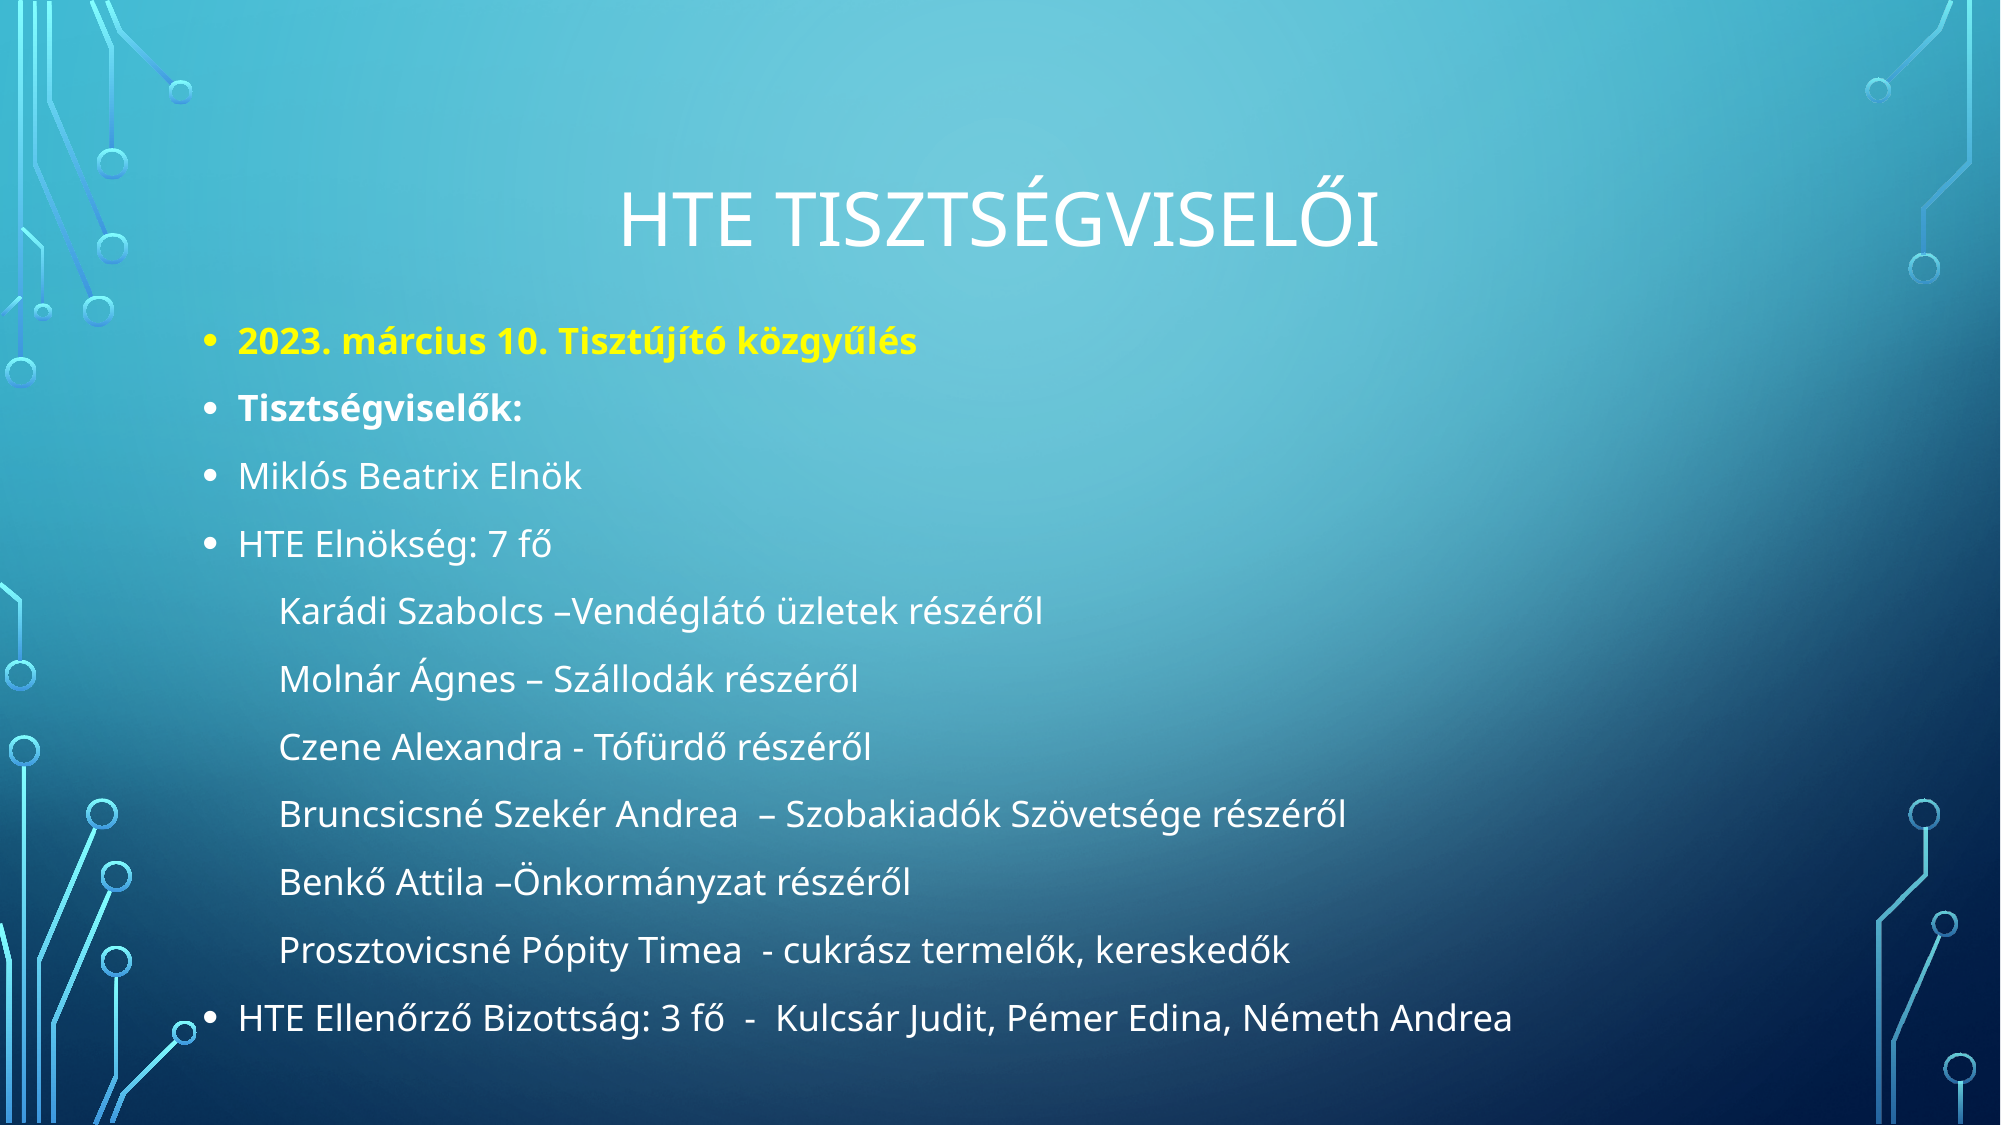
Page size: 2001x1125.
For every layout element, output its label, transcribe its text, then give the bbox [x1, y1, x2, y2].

title HTE tisztségviselői [187, 101, 1813, 301]
list 2023. március 10. Tisztújító közgyűlés Tisztségviselők: Miklós Beatrix Elnök HTE Elnökség: 7 fő Karádi Szabolcs –Vendéglátó üzletek részéről Molnár Ágnes – Szállodák részéről Czene Alexandra - Tófürdő részéről Bruncsicsné Szekér Andrea – Szobakiadók Szövetsége részéről Benkő Attila –Önkormányzat részéről Prosztovicsné Pópity Timea - cukrász termelők, kereskedők HTE Ellenőrző Bizottság: 3 fő - Kulcsár Judit, Pémer Edina, Németh Andrea [187, 301, 1813, 1055]
